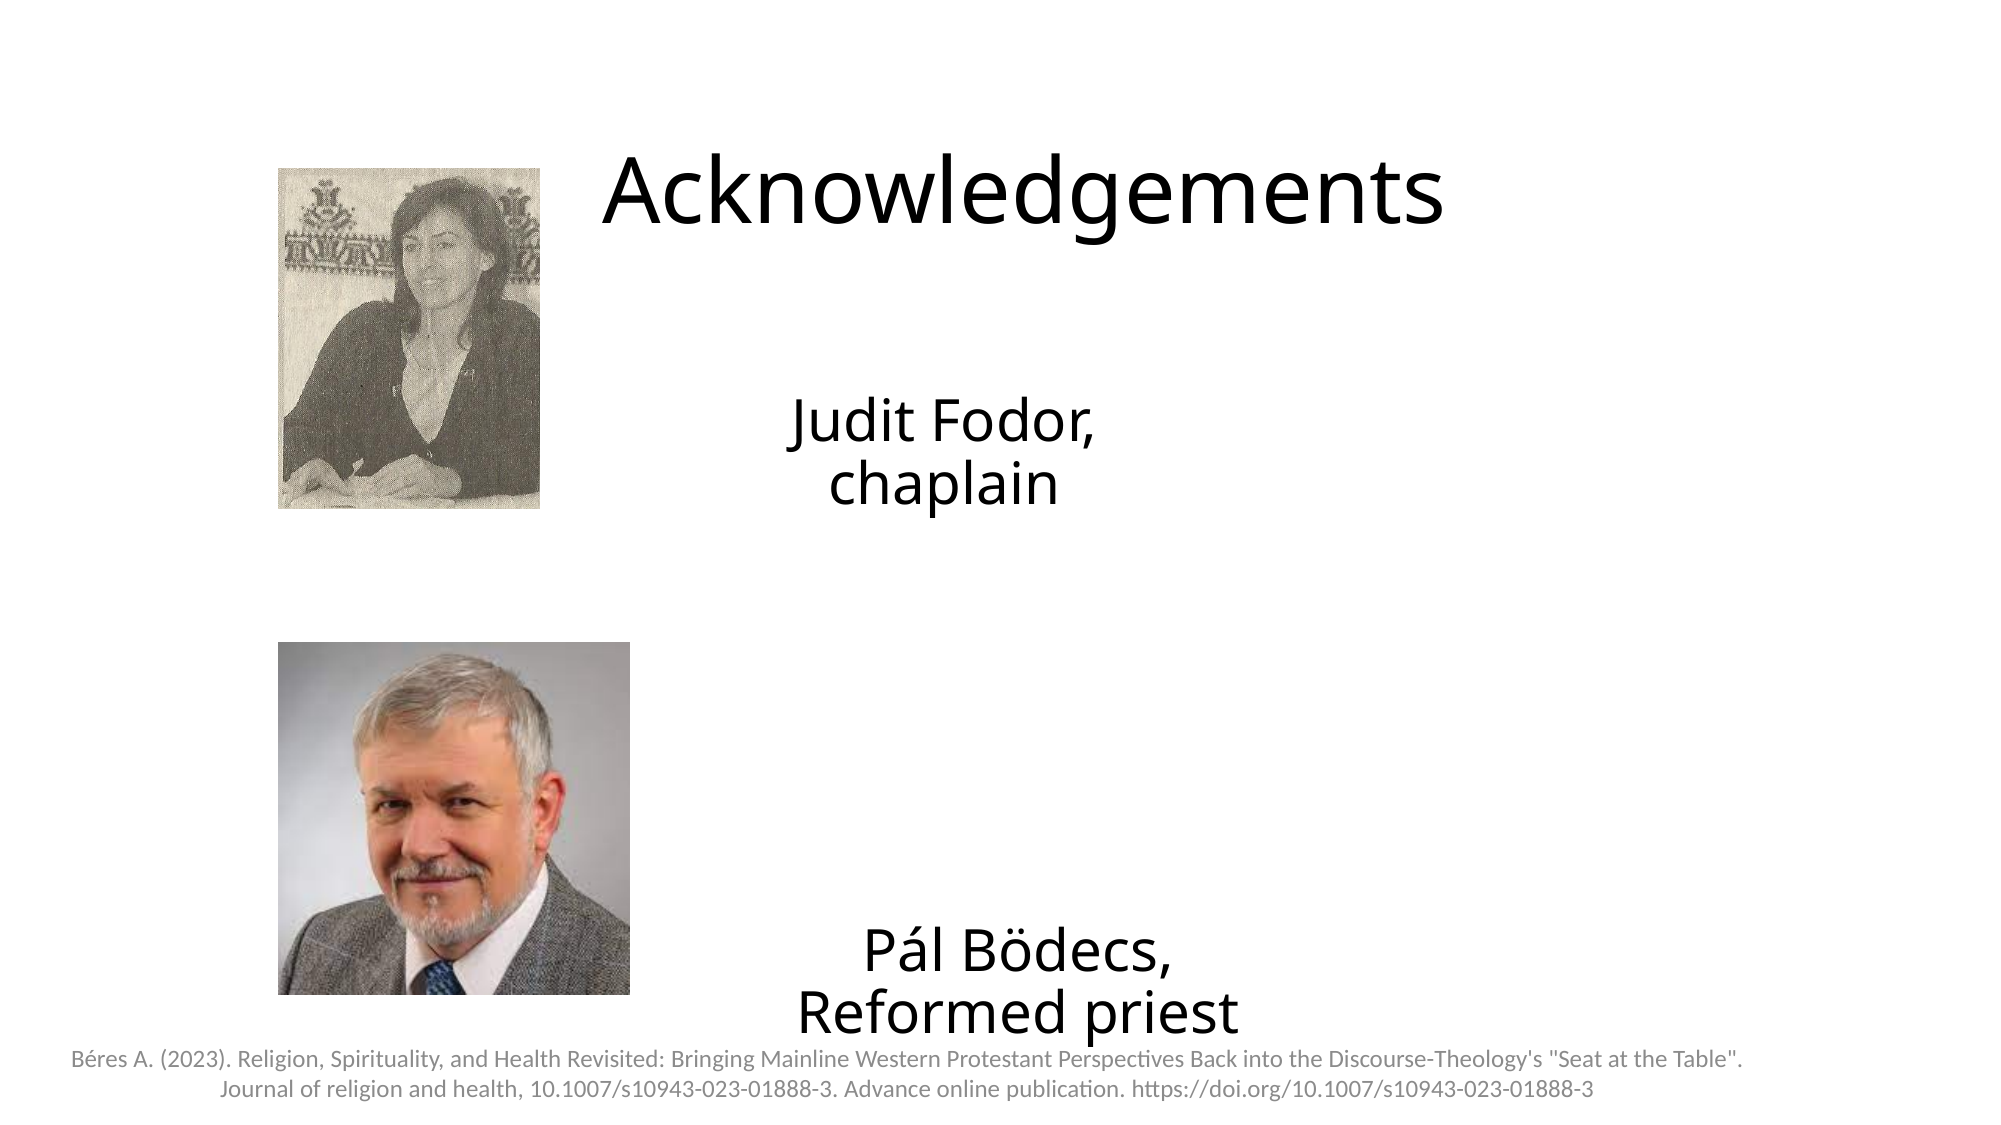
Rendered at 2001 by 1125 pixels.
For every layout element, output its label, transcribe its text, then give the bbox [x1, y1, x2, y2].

text_box Acknowledgements [162, 84, 1888, 303]
text_box Béres A. (2023). Religion, Spirituality, and Health Revisited: Bringing Mainline Western Protestant Perspectives Back into the Discourse-Theology's "Seat at the Table". Journal of religion and health, 10.1007/s10943-023-01888-3. Advance online publication. https://doi.org/10.1007/s10943-023-01888-3​ [34, 1042, 1784, 1103]
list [278, 168, 540, 510]
title Judit Fodor, chaplain [659, 345, 1230, 563]
text_box Pál Bödecs, Reformed priest [665, 874, 1371, 1042]
picture [278, 642, 630, 995]
